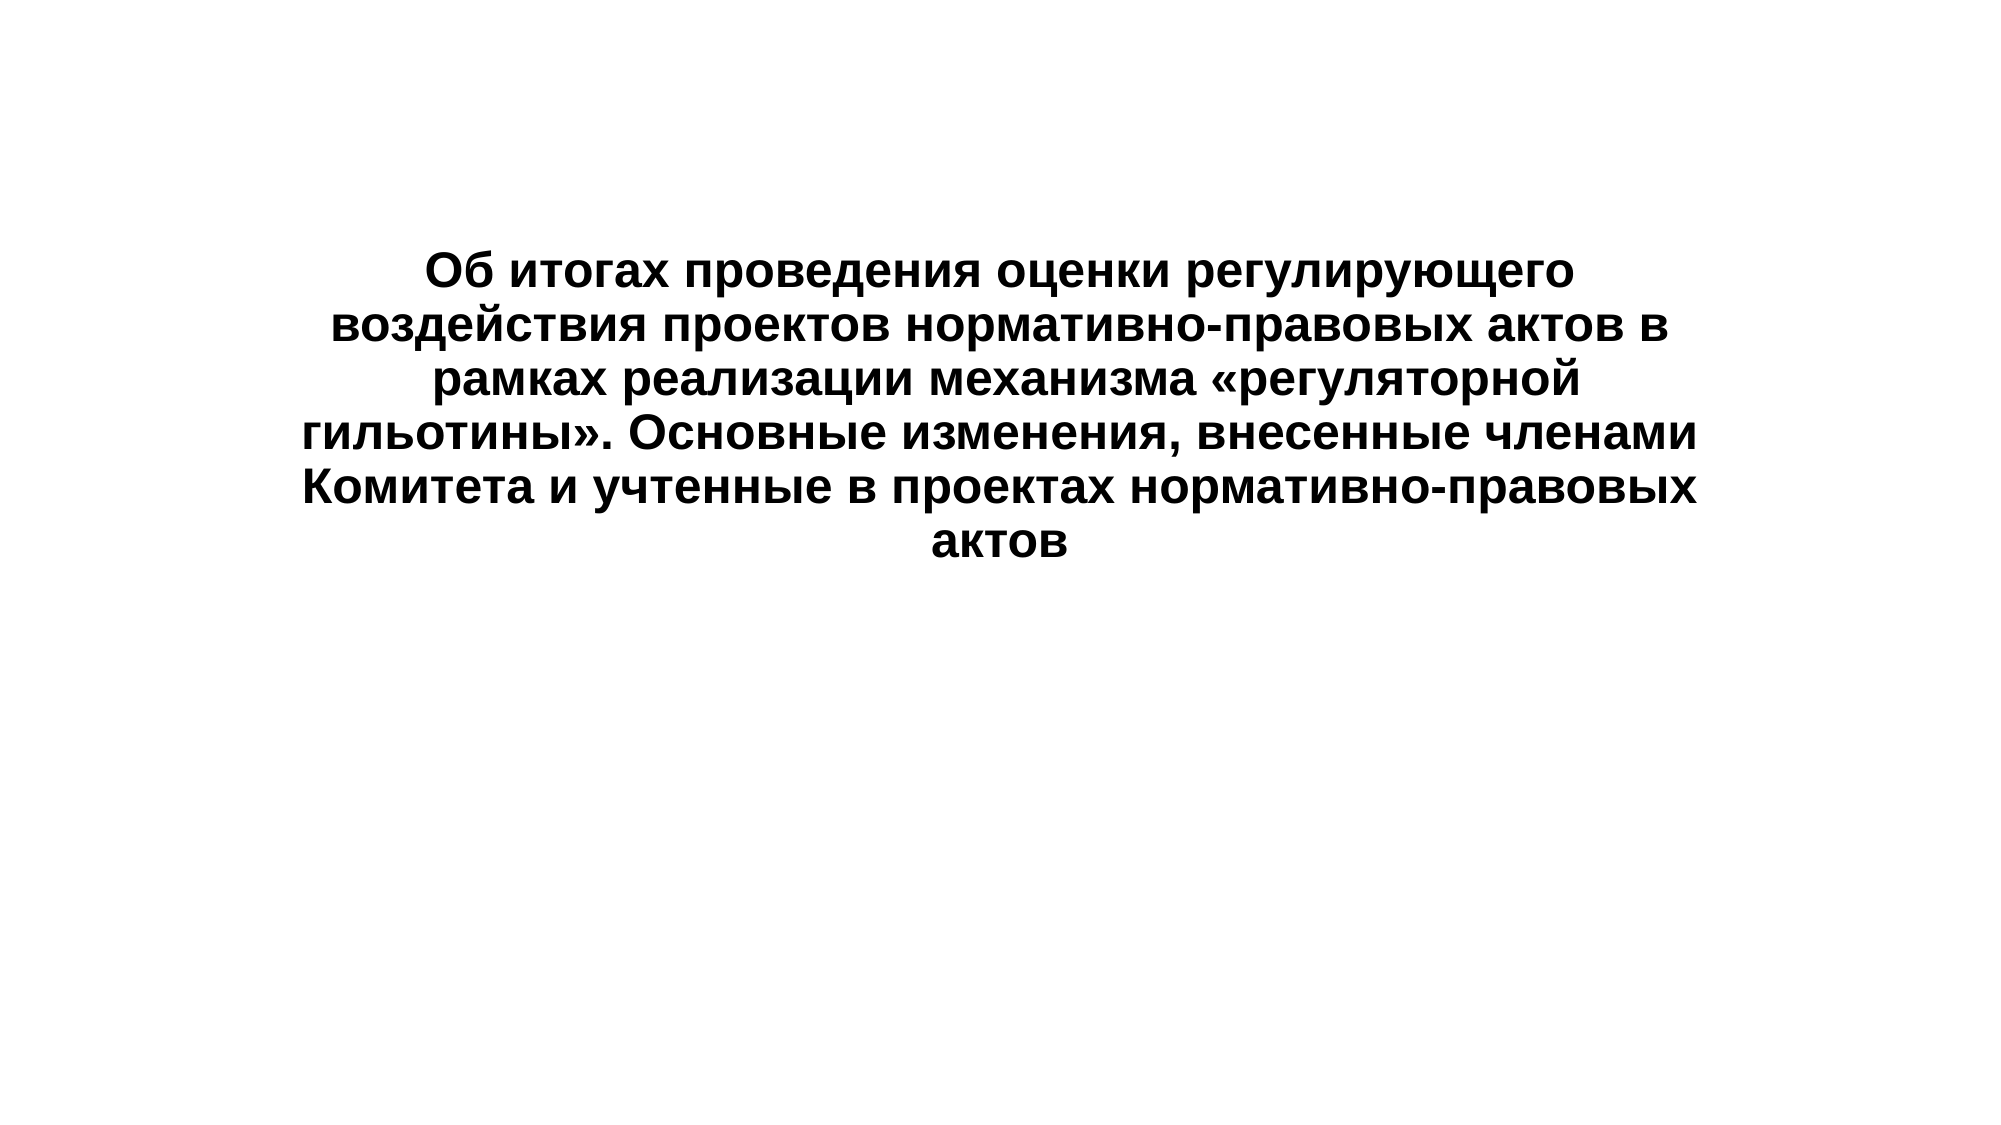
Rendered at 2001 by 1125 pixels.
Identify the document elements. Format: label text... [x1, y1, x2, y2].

title Об итогах проведения оценки регулирующего воздействия проектов нормативно-правовых актов в рамках реализации механизма «регуляторной гильотины». Основные изменения, внесенные членами Комитета и учтенные в проектах нормативно-правовых актов [249, 184, 1750, 576]
